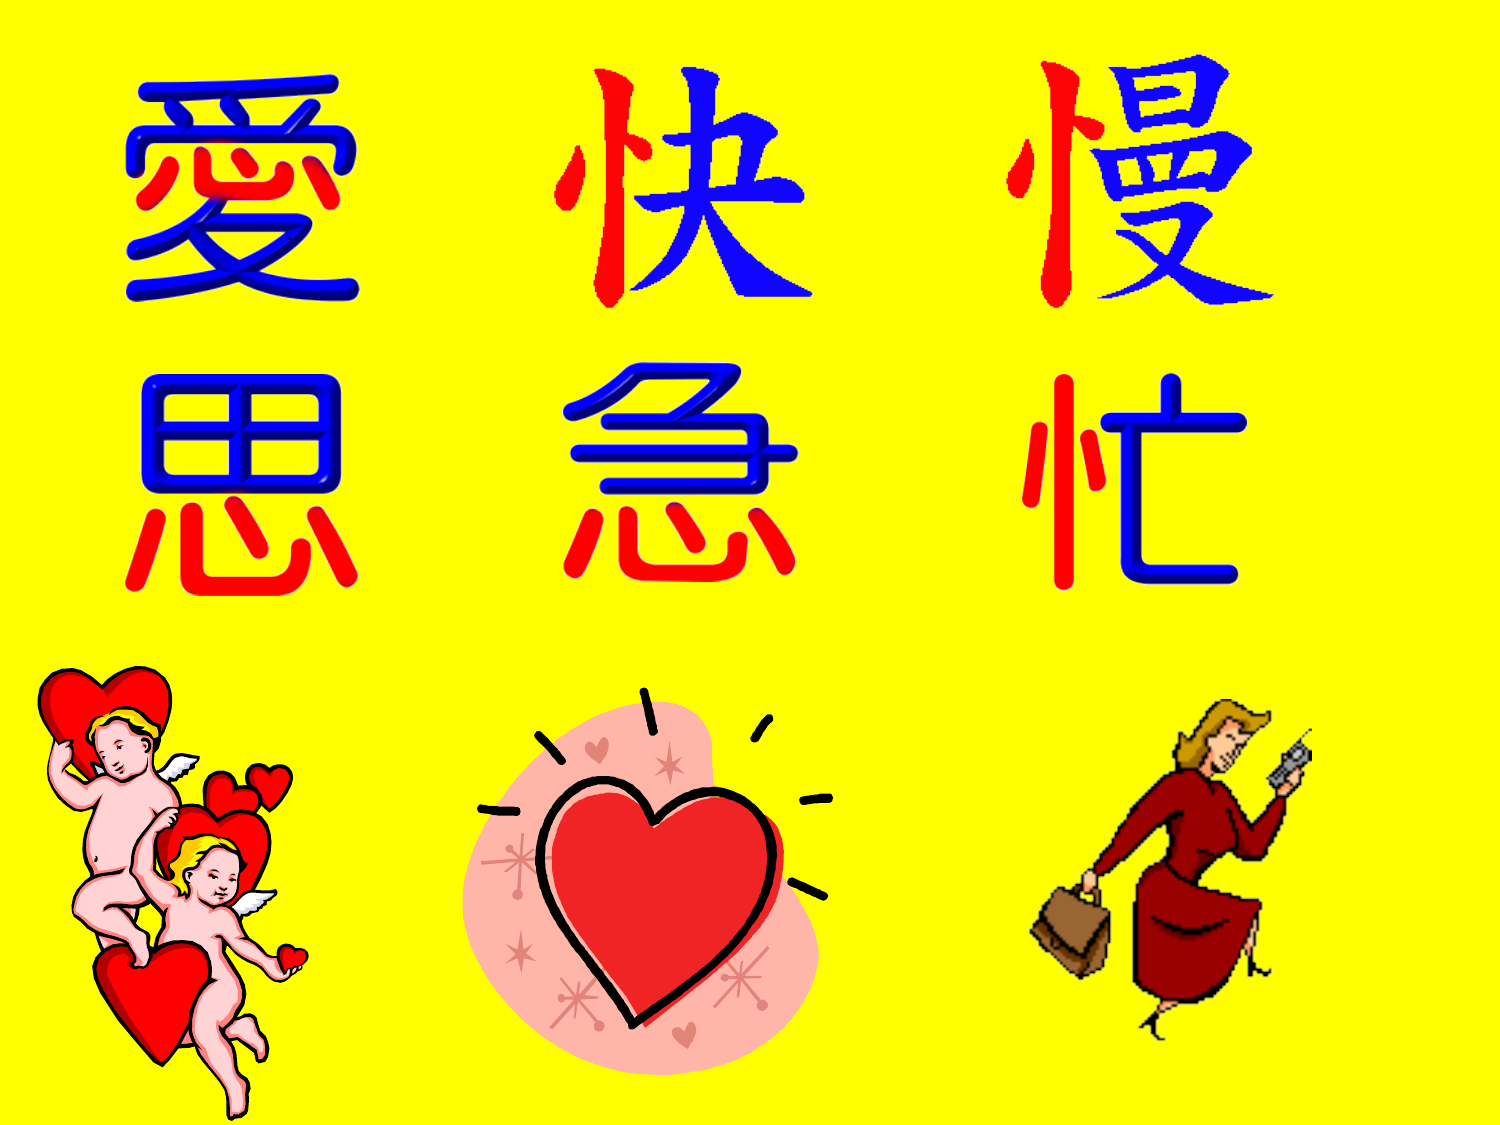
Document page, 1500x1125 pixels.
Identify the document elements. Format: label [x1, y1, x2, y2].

picture [562, 362, 799, 582]
picture [1012, 699, 1312, 1063]
picture [462, 687, 834, 1076]
picture [537, 42, 841, 325]
picture [124, 374, 359, 596]
picture [124, 74, 360, 302]
picture [985, 42, 1290, 325]
picture [1021, 373, 1247, 591]
picture [37, 662, 313, 1125]
